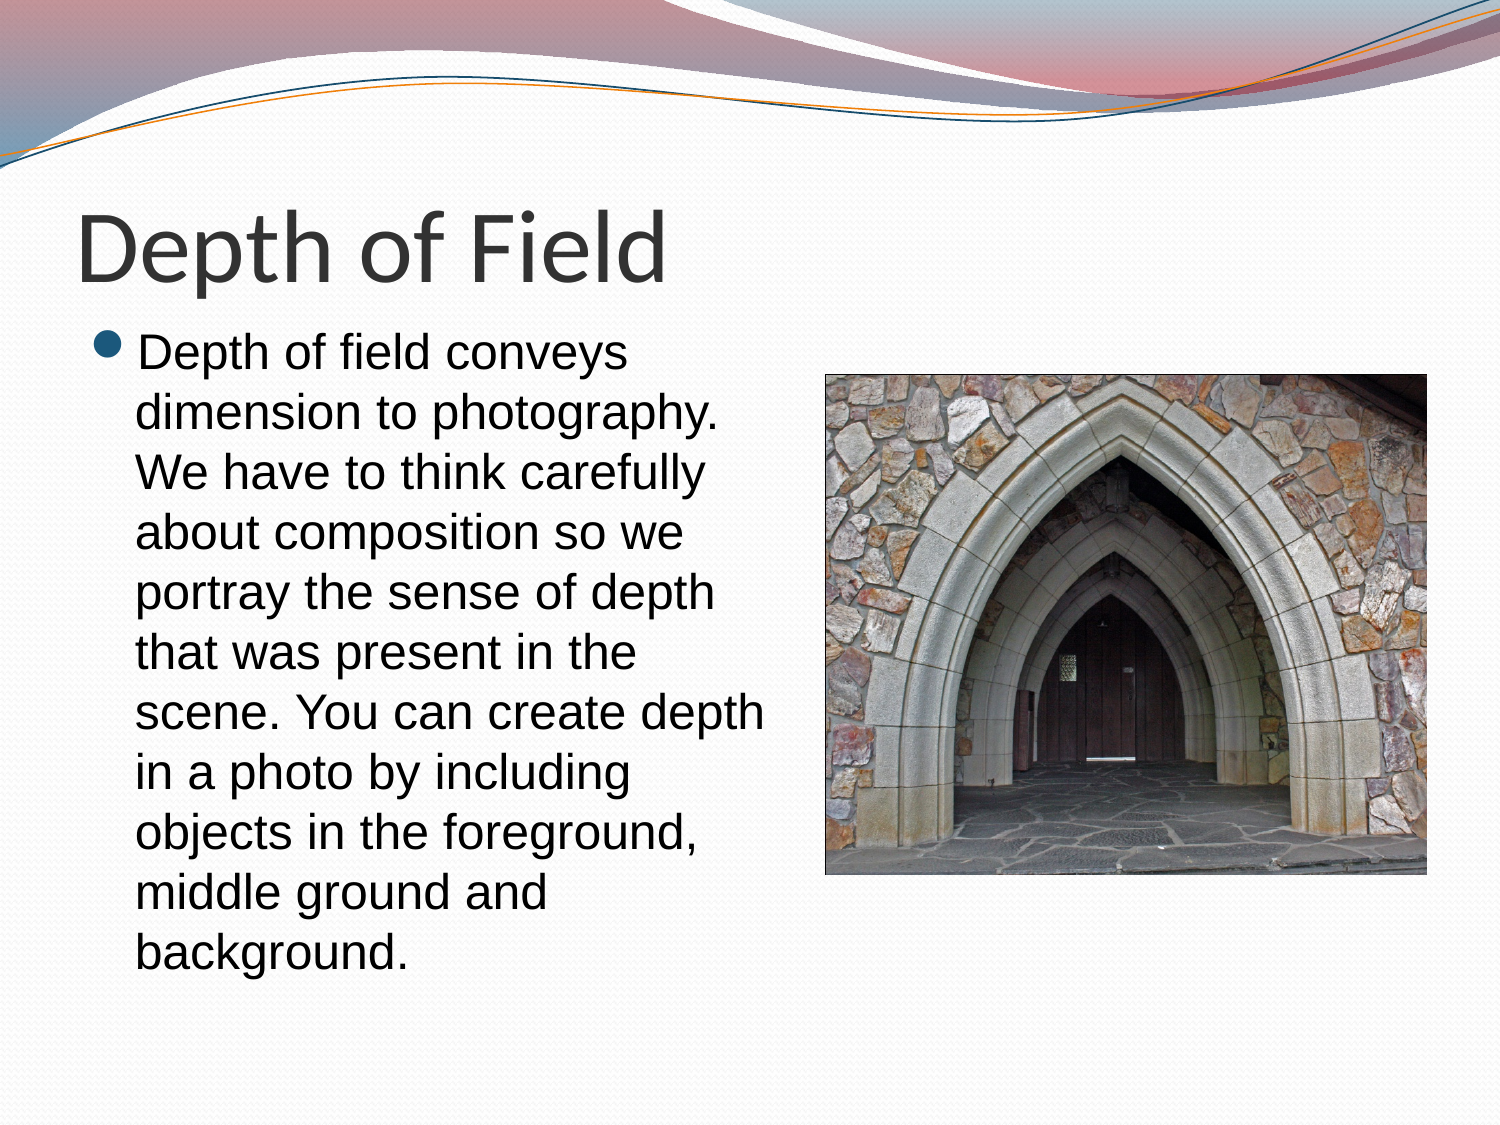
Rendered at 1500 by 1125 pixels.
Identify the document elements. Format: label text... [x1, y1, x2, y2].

list Depth of field conveys dimension to photography. We have to think carefully about composition so we portray the sense of depth that was present in the scene. You can create depth in a photo by including objects in the foreground, middle ground and background. [75, 312, 788, 1005]
picture [824, 374, 1427, 876]
title Depth of Field [75, 115, 1425, 303]
